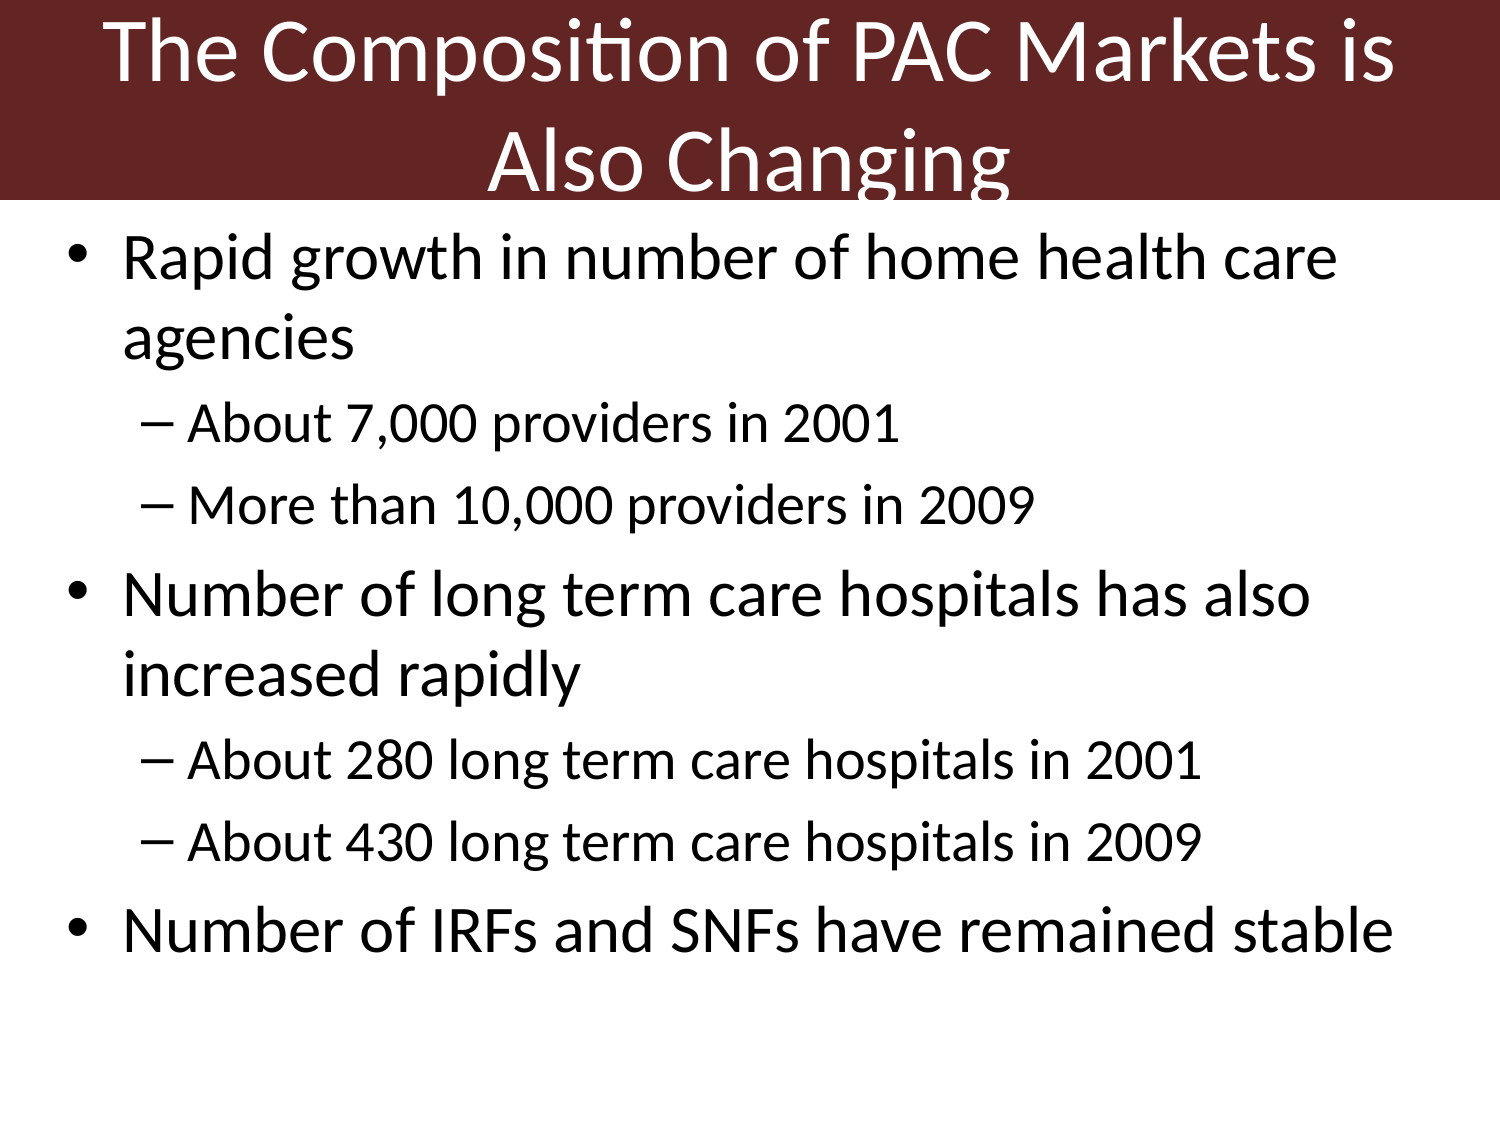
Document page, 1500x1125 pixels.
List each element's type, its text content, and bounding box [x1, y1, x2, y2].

title The Composition of PAC Markets is Also Changing [74, 24, 1426, 176]
text_box [0, 0, 1500, 200]
list Rapid growth in number of home health care agencies About 7,000 providers in 2001 More than 10,000 providers in 2009 Number of long term care hospitals has also increased rapidly About 280 long term care hospitals in 2001 About 430 long term care hospitals in 2009 Number of IRFs and SNFs have remained stable [50, 204, 1450, 1046]
